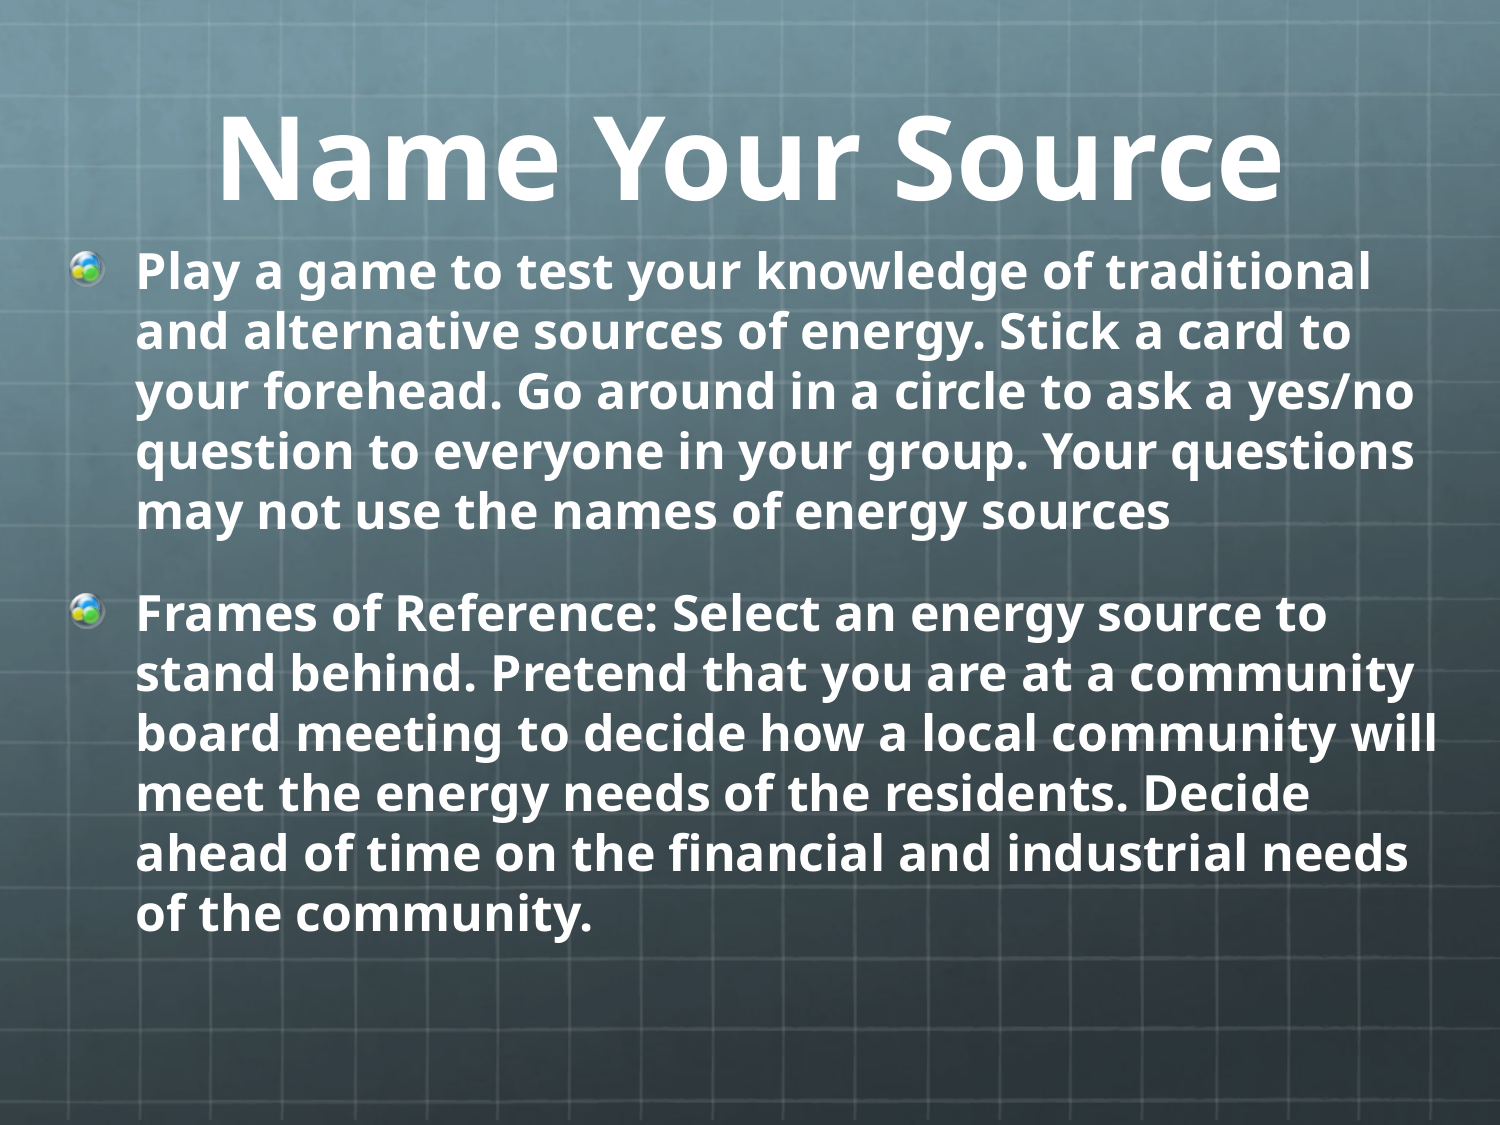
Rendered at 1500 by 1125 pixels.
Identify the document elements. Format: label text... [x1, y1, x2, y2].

list Play a game to test your knowledge of traditional and alternative sources of energy. Stick a card to your forehead. Go around in a circle to ask a yes/no question to everyone in your group. Your questions may not use the names of energy sources Frames of Reference: Select an energy source to stand behind. Pretend that you are at a community board meeting to decide how a local community will meet the energy needs of the residents. Decide ahead of time on the financial and industrial needs of the community. [54, 231, 1464, 958]
title Name Your Source [127, 17, 1372, 231]
picture [0, 0, 1500, 1125]
